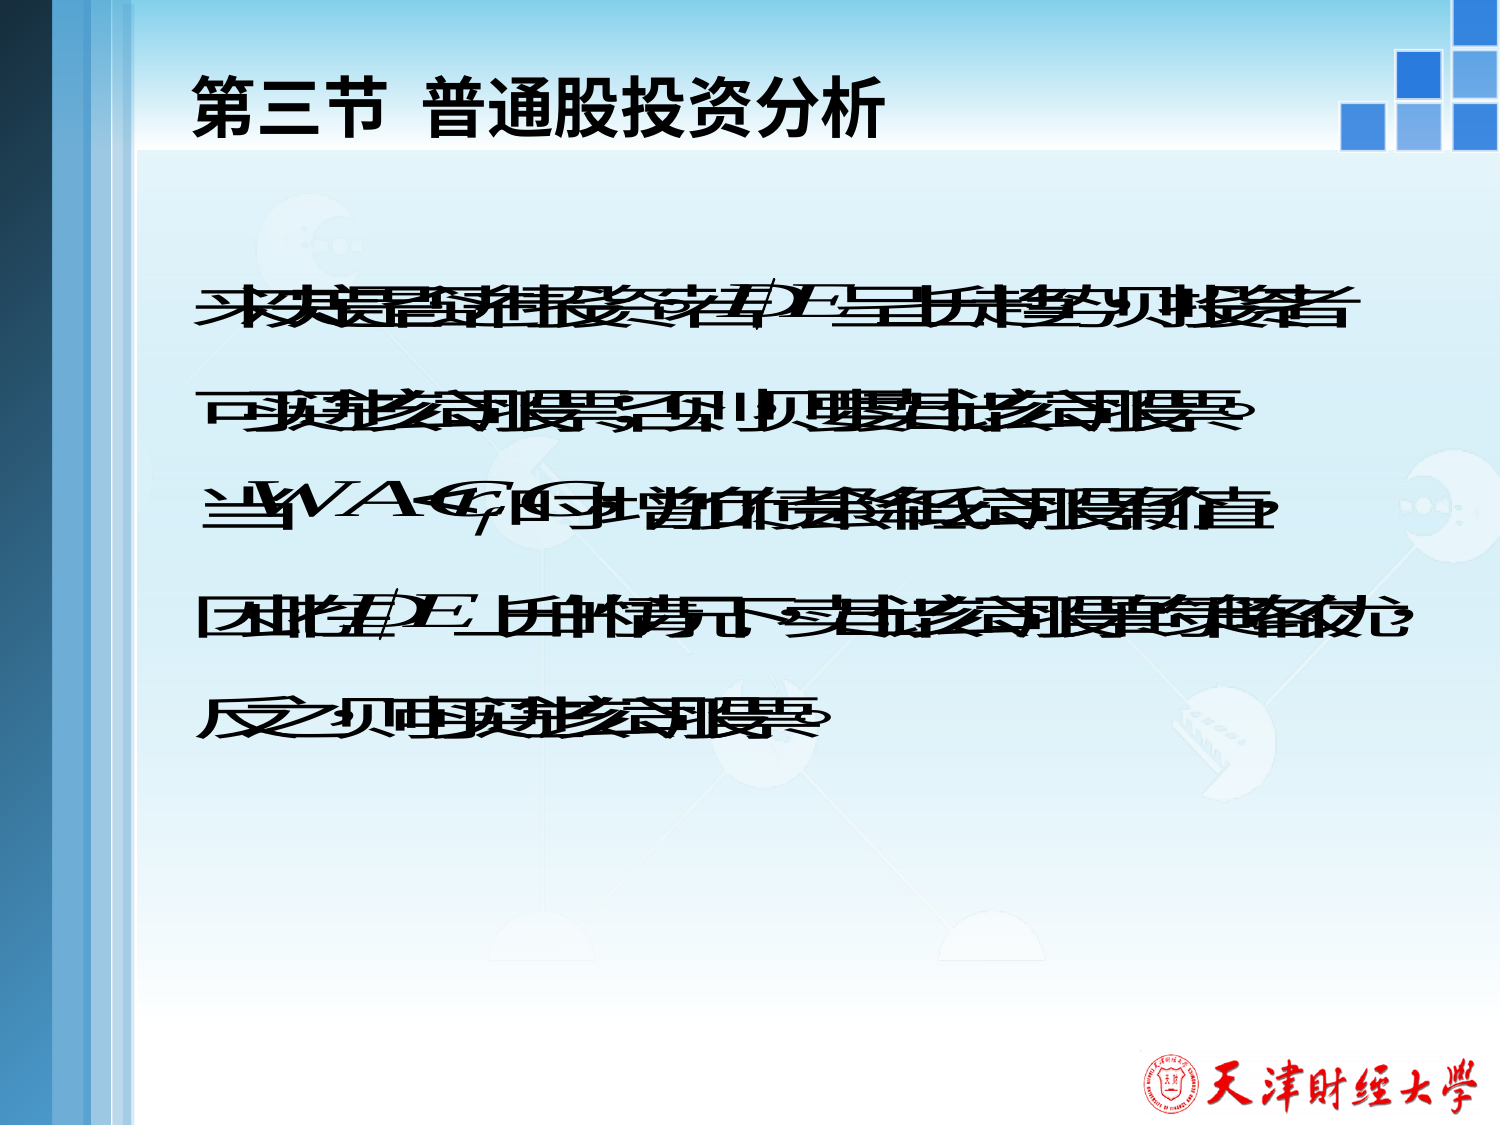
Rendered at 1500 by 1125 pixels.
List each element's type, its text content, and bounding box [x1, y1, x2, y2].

picture [132, 150, 1500, 965]
title 第三节 普通股投资分析 [174, 75, 1175, 138]
picture [1131, 1049, 1500, 1119]
